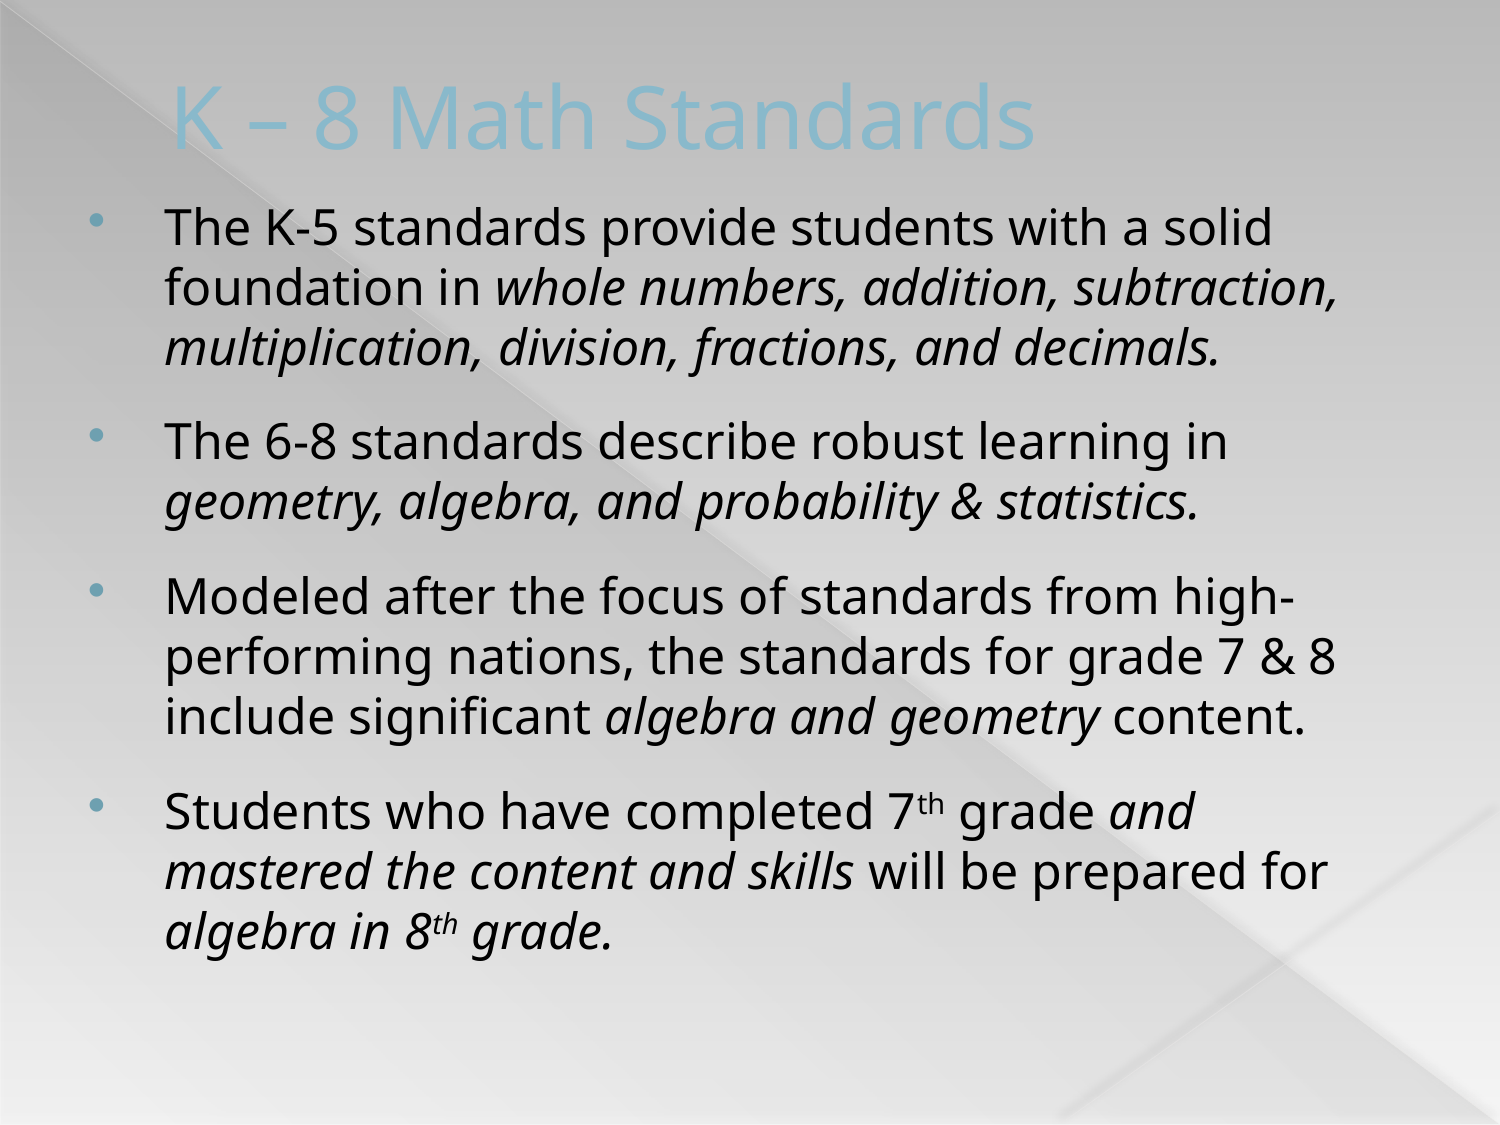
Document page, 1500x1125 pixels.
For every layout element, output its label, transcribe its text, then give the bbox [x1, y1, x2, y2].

list The K-5 standards provide students with a solid foundation in whole numbers, addition, subtraction, multiplication, division, fractions, and decimals. The 6-8 standards describe robust learning in geometry, algebra, and probability & statistics. Modeled after the focus of standards from high-performing nations, the standards for grade 7 & 8 include significant algebra and geometry content. Students who have completed 7th grade and mastered the content and skills will be prepared for algebra in 8th grade. [75, 187, 1425, 1059]
title K – 8 Math Standards [75, 0, 1425, 187]
